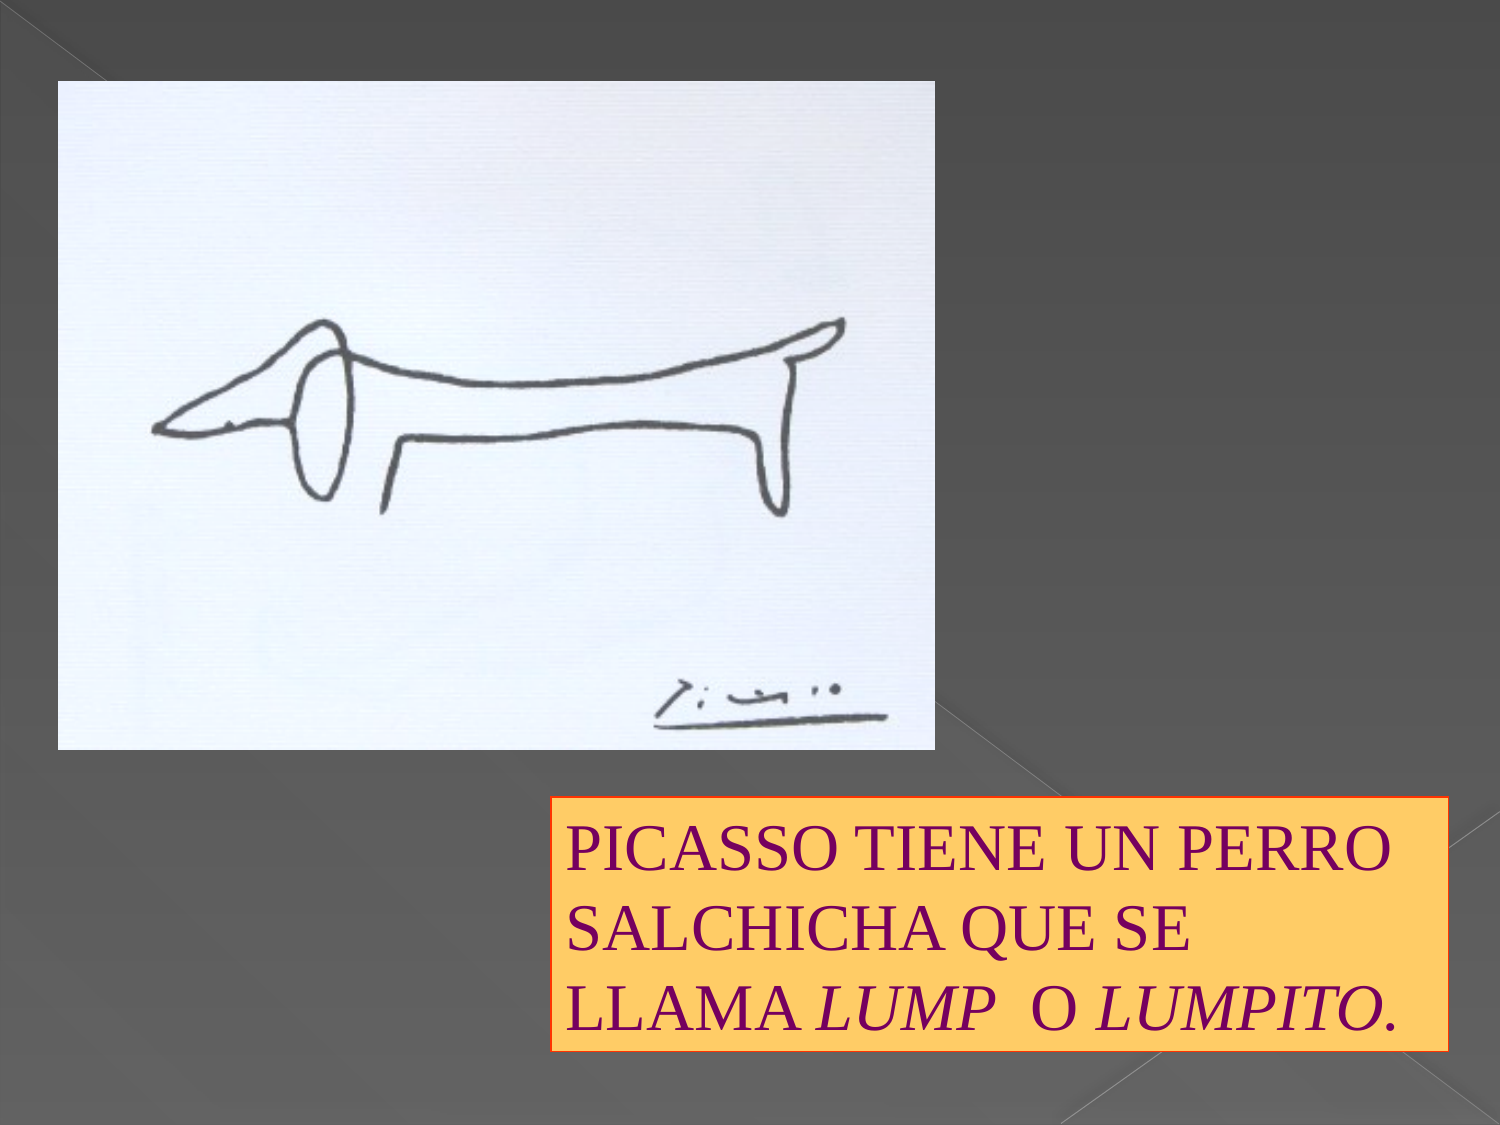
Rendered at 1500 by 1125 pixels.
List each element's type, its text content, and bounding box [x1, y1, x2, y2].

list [58, 81, 935, 751]
text_box PICASSO TIENE UN PERRO SALCHICHA QUE SE LLAMA LUMP O LUMPITO. [550, 796, 1449, 1052]
